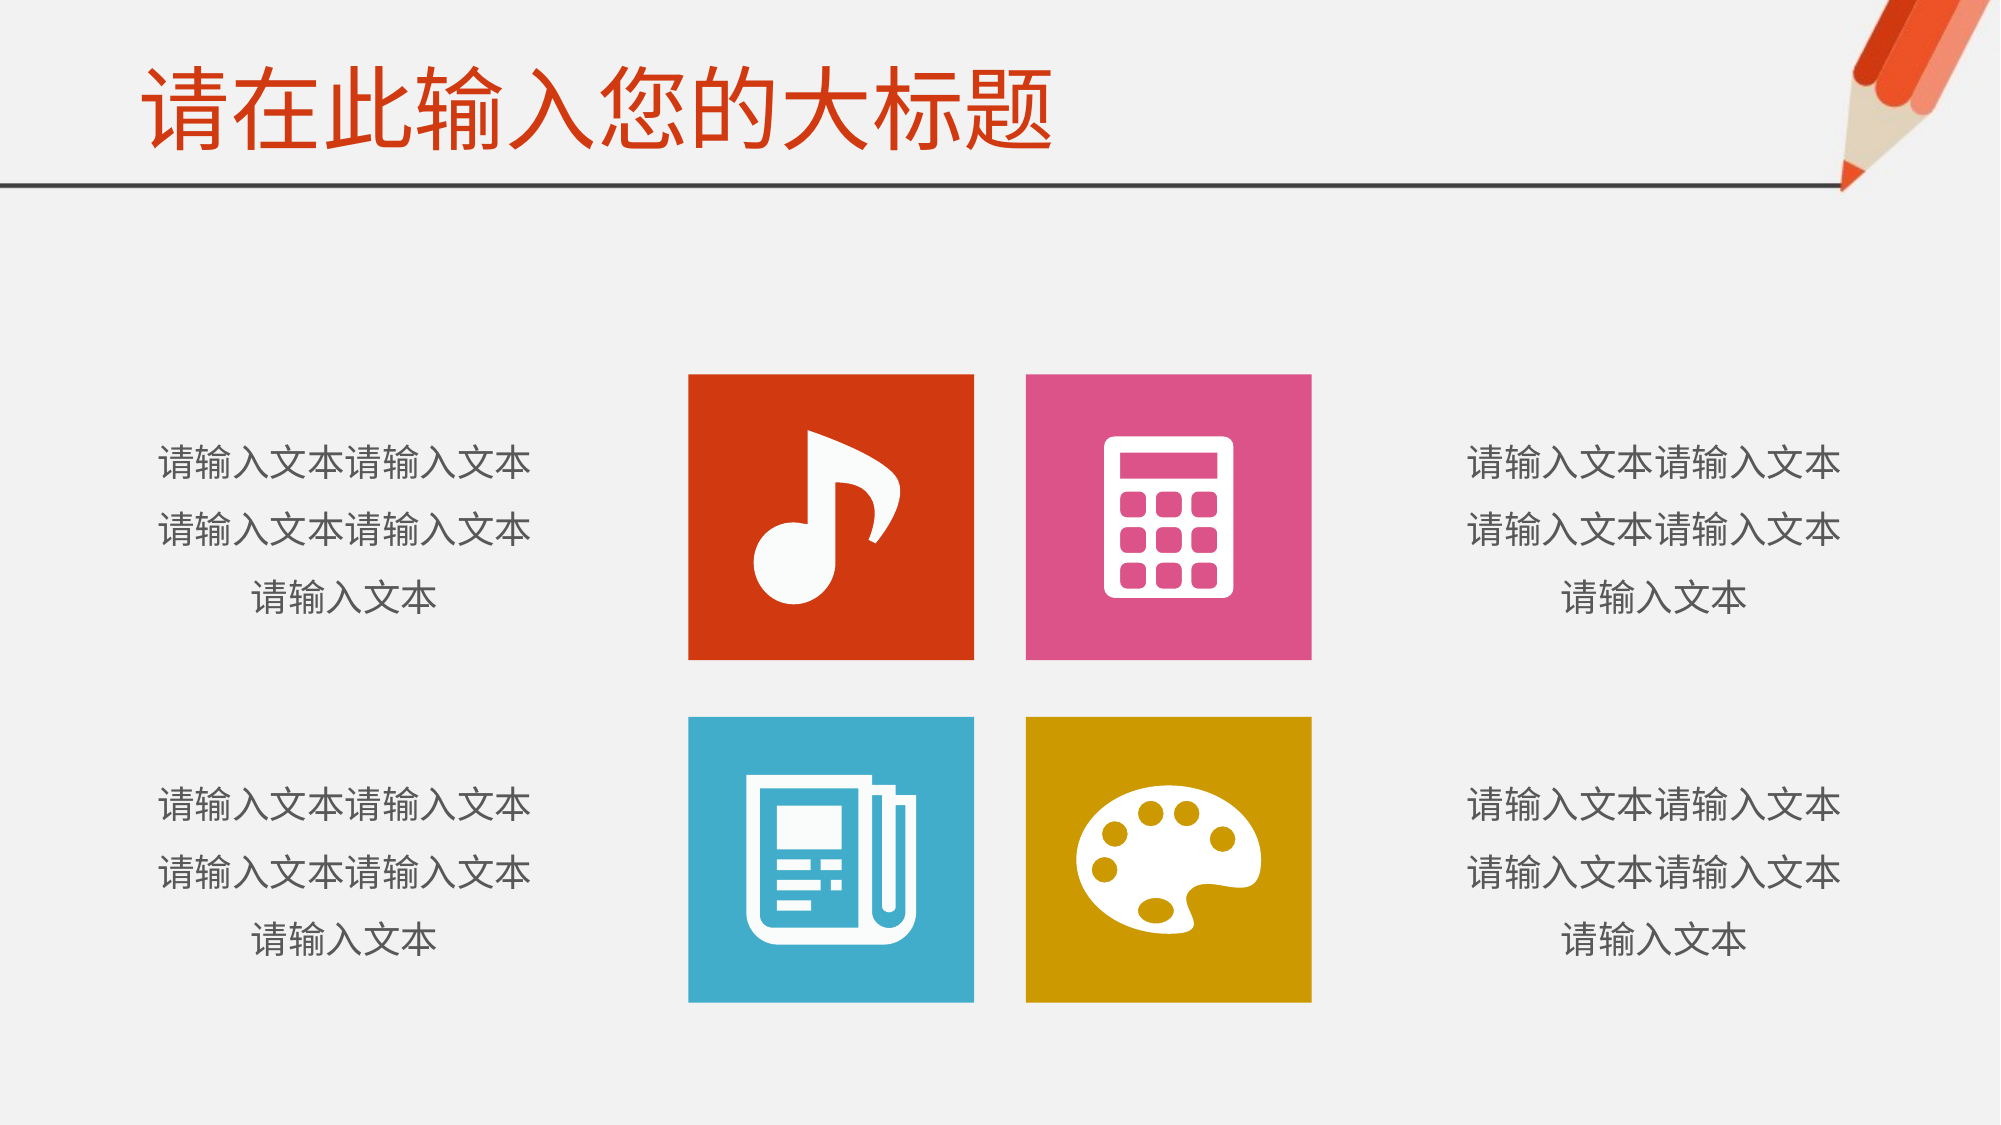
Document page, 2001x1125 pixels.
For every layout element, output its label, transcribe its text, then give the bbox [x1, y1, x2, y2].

text_box [1025, 373, 1313, 661]
text_box [1025, 716, 1313, 1004]
text_box 请输入文本请输入文本请输入文本请输入文本请输入文本 [139, 403, 550, 631]
text_box [687, 716, 975, 1004]
text_box [687, 373, 975, 661]
text_box 请输入文本请输入文本请输入文本请输入文本请输入文本 [1449, 403, 1860, 631]
text_box 请输入文本请输入文本请输入文本请输入文本请输入文本 [139, 746, 550, 973]
title 请在此输入您的大标题 [123, 17, 1876, 172]
text_box 请输入文本请输入文本请输入文本请输入文本请输入文本 [1449, 746, 1860, 973]
picture [0, 0, 2000, 1125]
text_box [753, 430, 901, 605]
text_box [746, 774, 917, 945]
text_box [1076, 785, 1262, 934]
text_box [1103, 435, 1235, 600]
